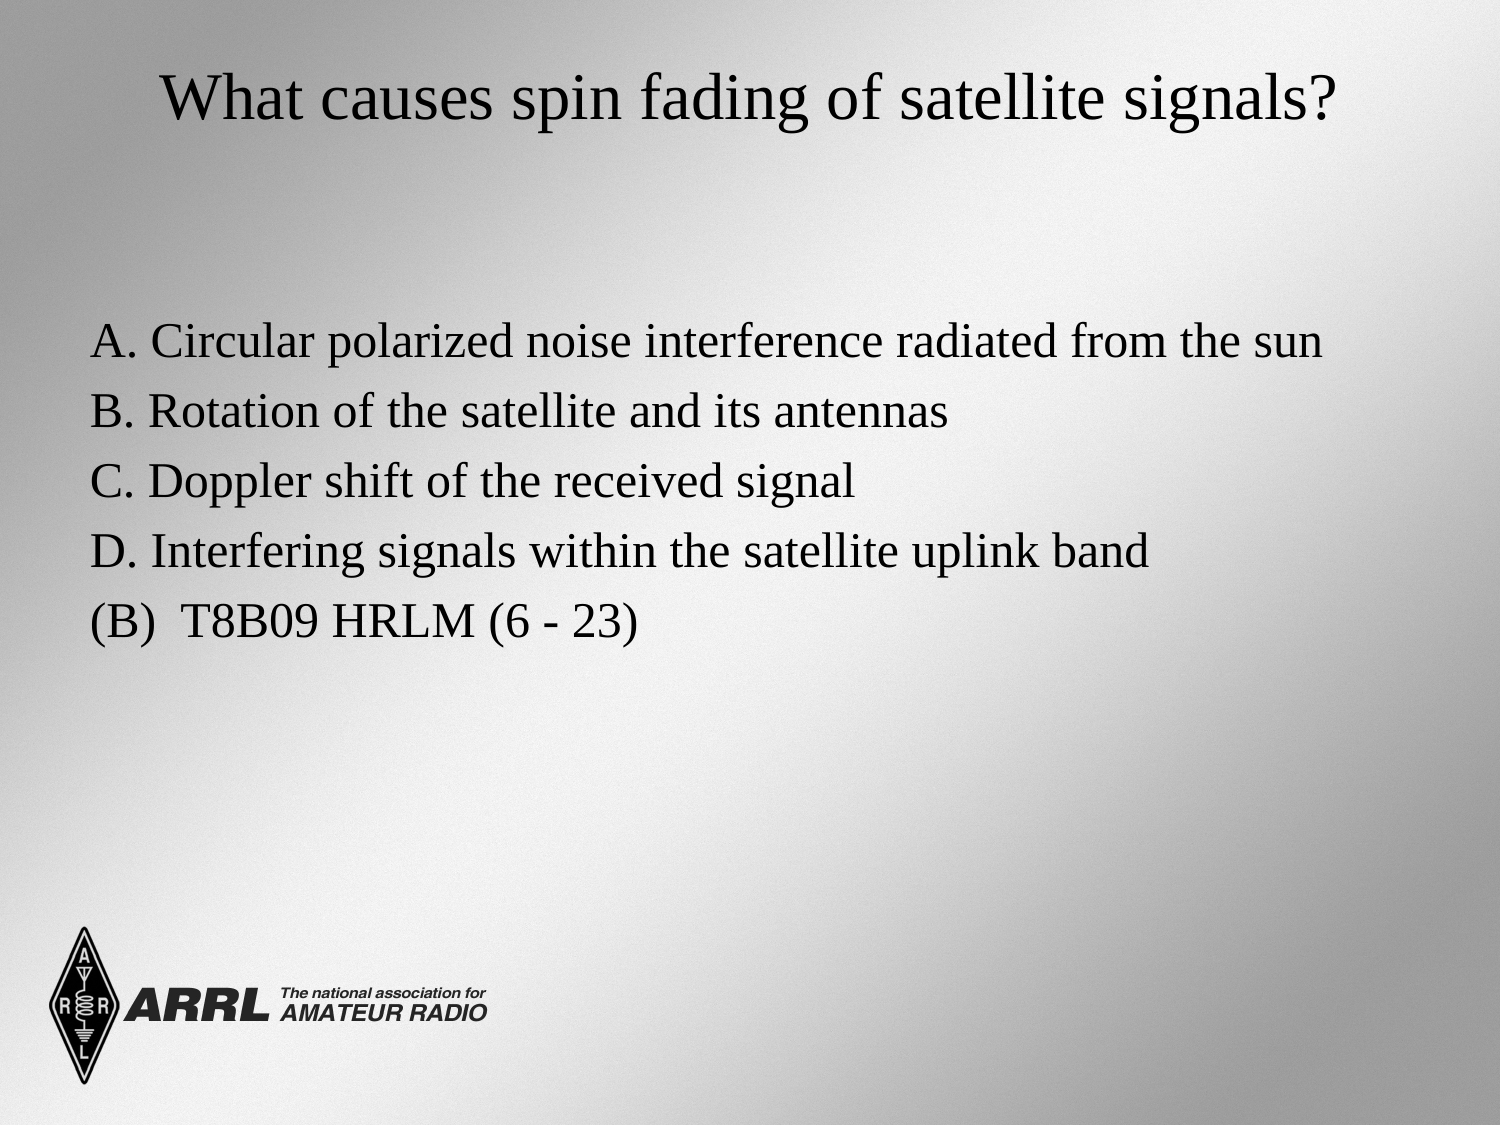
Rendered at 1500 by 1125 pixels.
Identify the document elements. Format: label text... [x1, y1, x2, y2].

title What causes spin fading of satellite signals? [75, 45, 1425, 233]
list A. Circular polarized noise interference radiated from the sun B. Rotation of the satellite and its antennas C. Doppler shift of the received signal D. Interfering signals within the satellite uplink band (B) T8B09 HRLM (6 - 23) [75, 299, 1425, 1005]
picture [0, 0, 1500, 1125]
